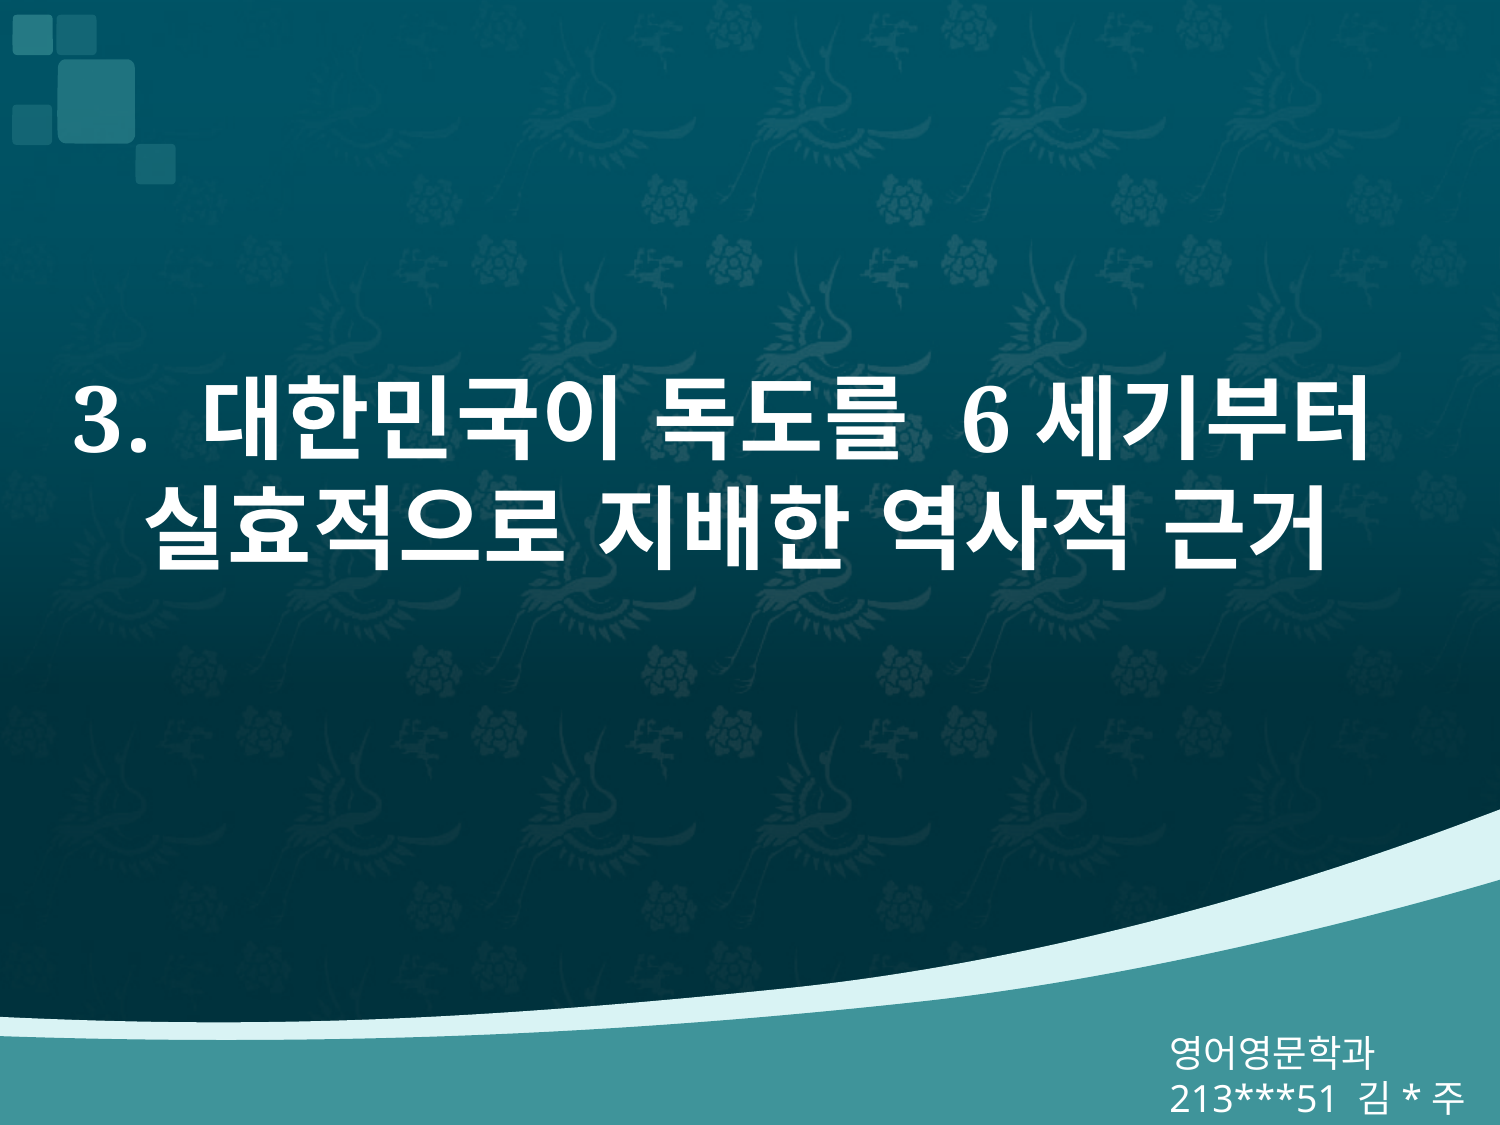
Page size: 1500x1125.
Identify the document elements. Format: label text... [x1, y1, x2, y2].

text_box 영어영문학과 213***51 김*주 [1154, 1023, 1481, 1125]
title 3. 대한민국이 독도를 6세기부터 실효적으로 지배한 역사적 근거 [5, 349, 1471, 591]
